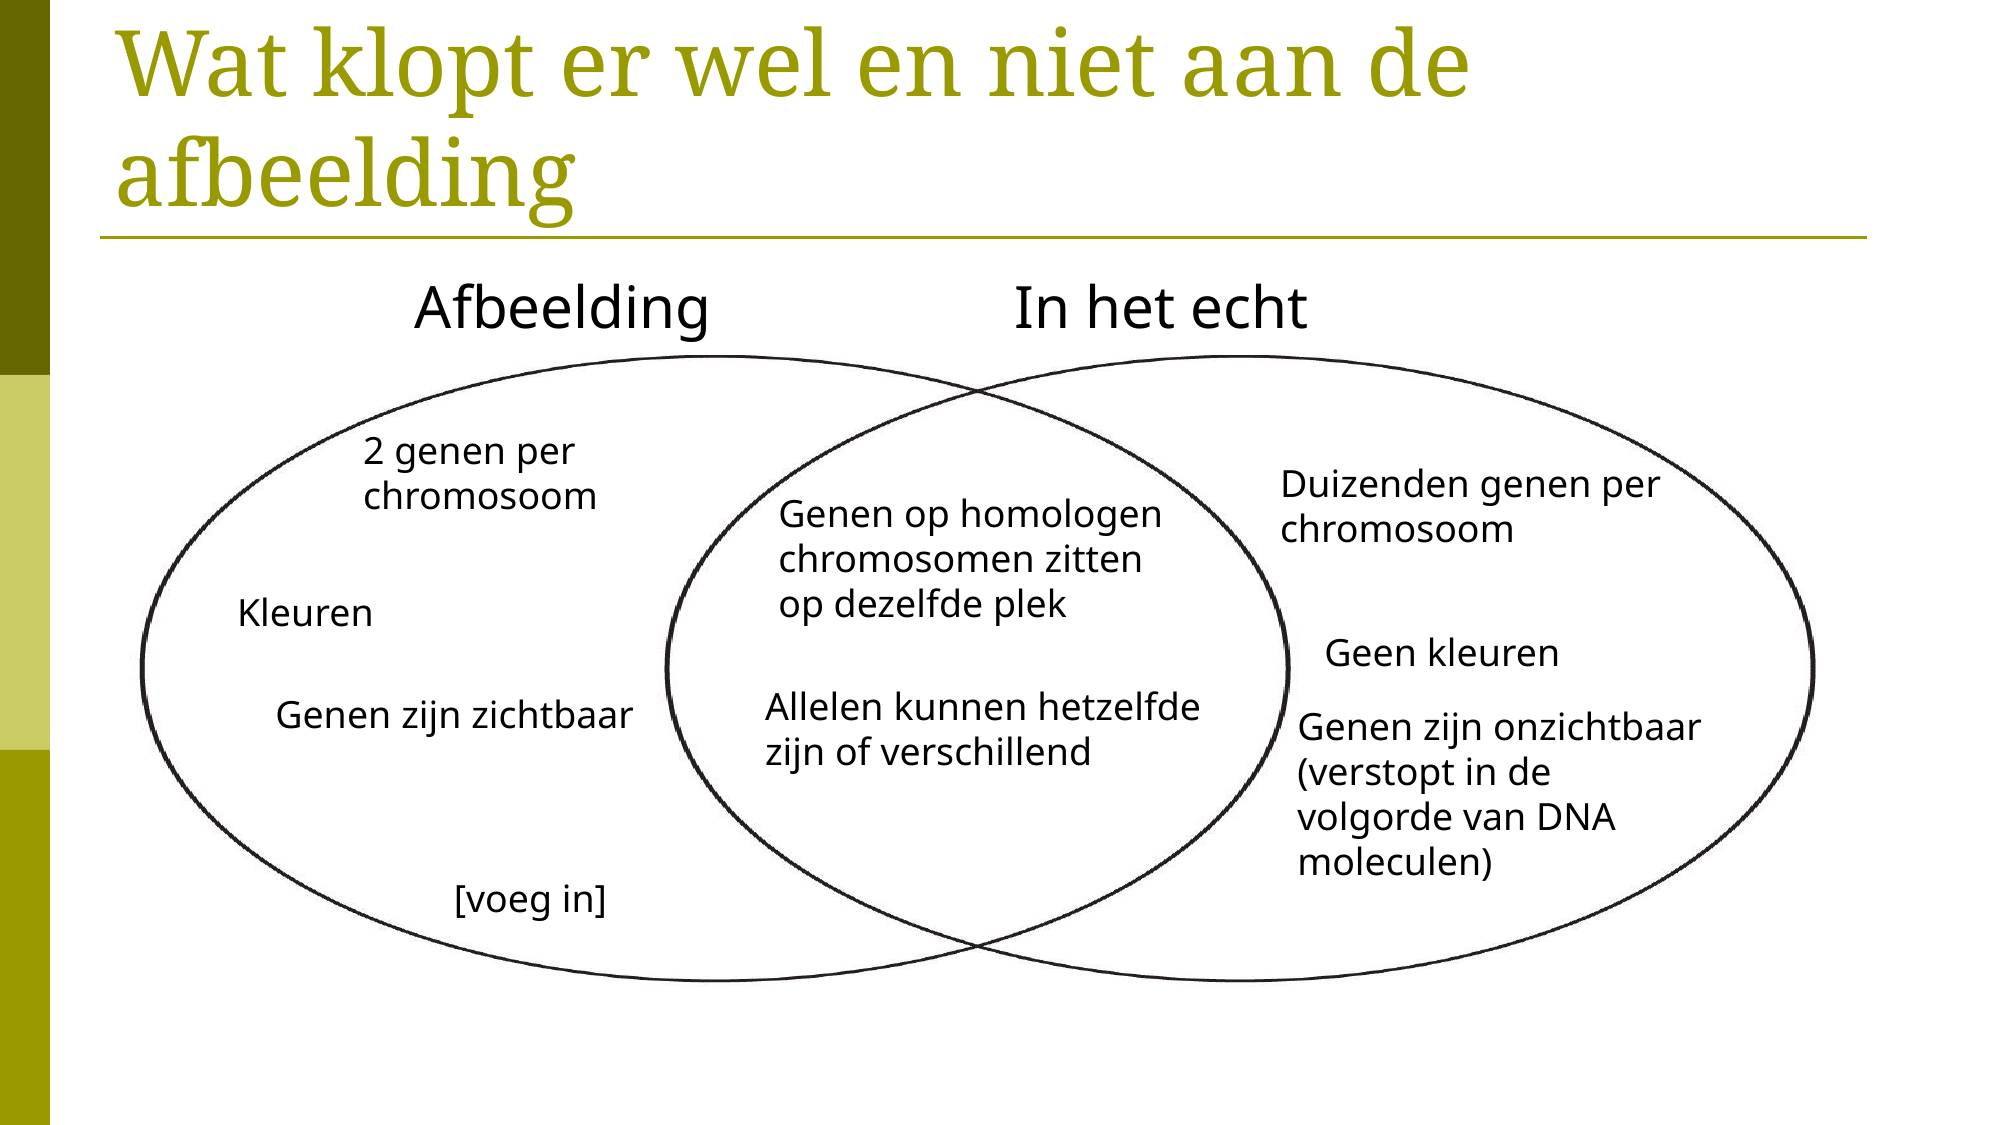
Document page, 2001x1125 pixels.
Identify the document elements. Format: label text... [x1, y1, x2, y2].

picture [99, 354, 1828, 1002]
title Wat klopt er wel en niet aan de afbeelding [99, 45, 1900, 233]
list Afbeelding In het echt [99, 262, 1900, 1006]
